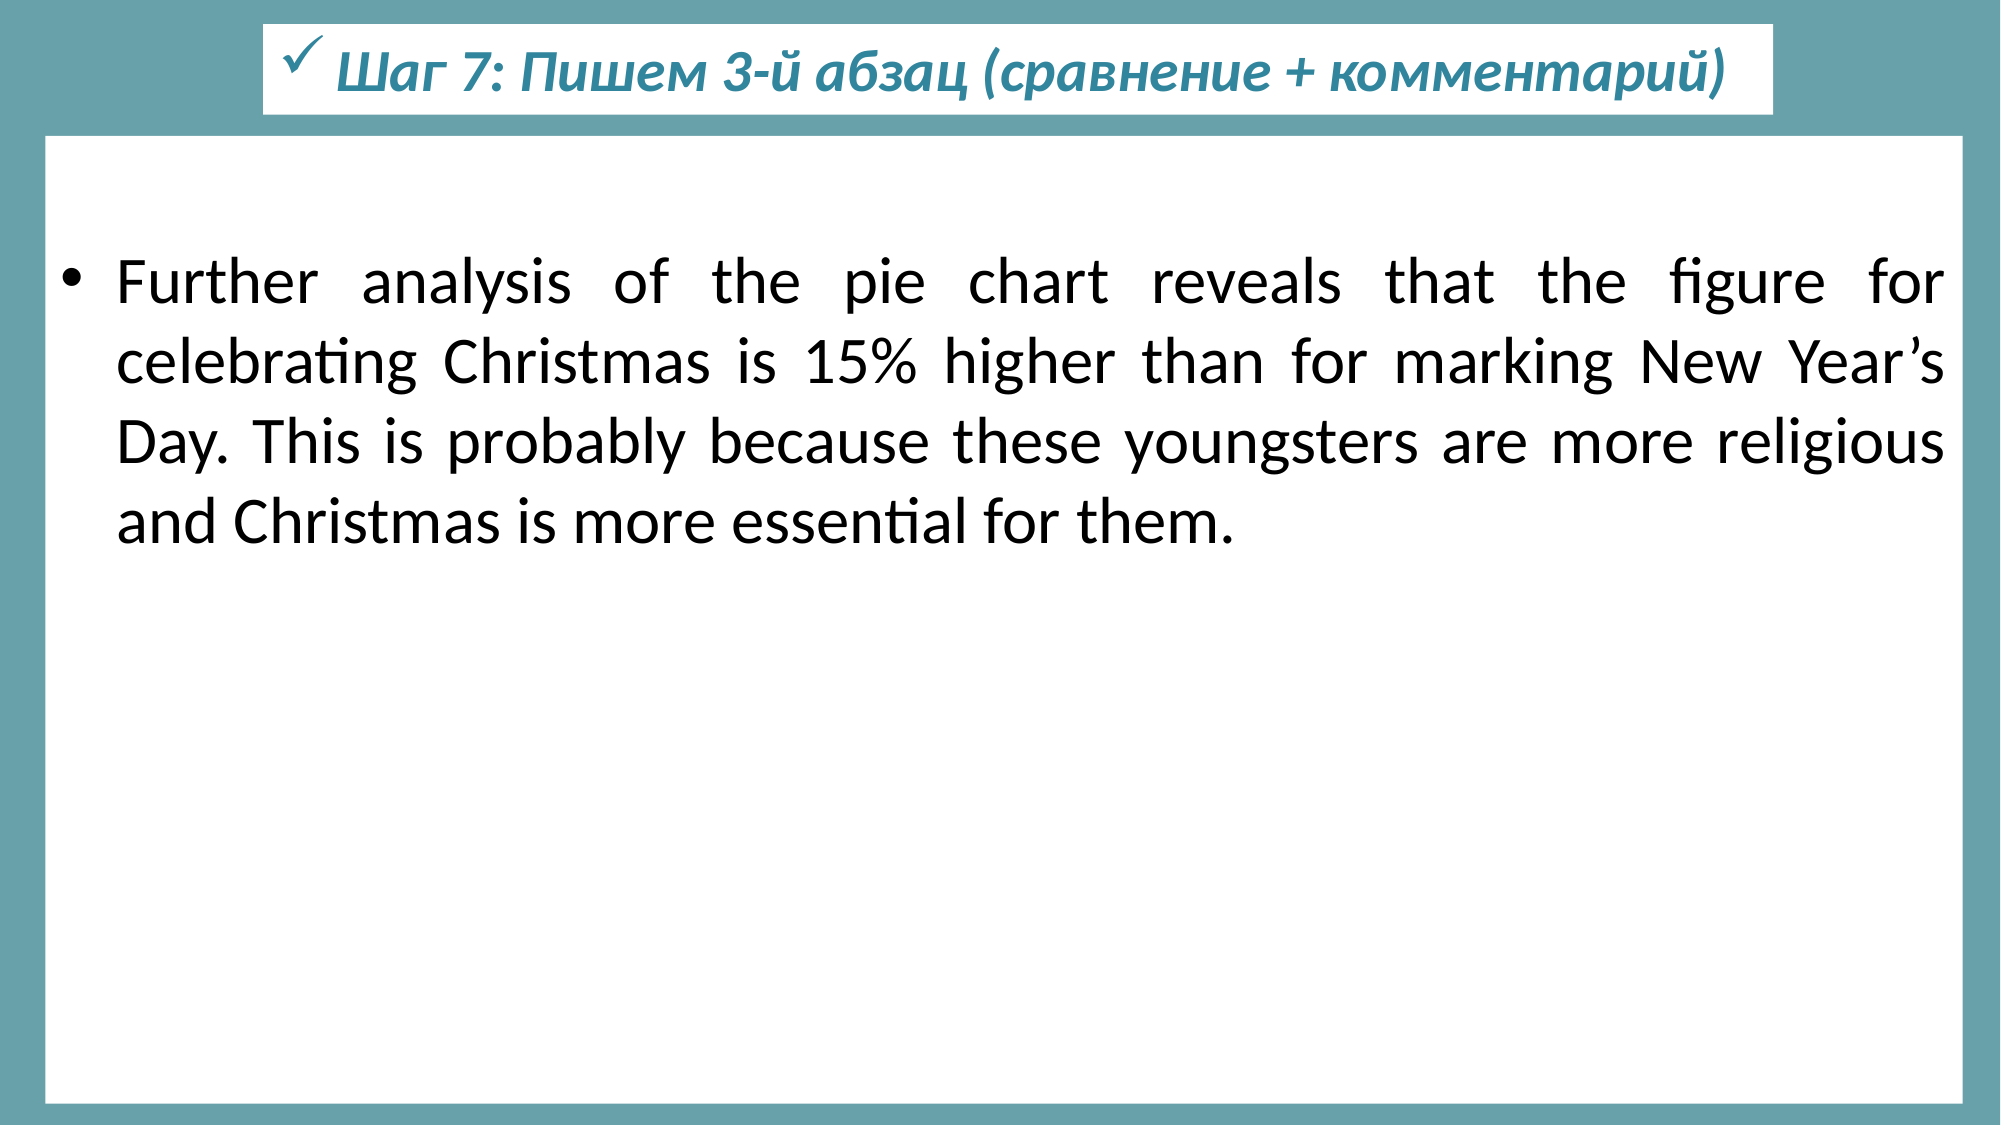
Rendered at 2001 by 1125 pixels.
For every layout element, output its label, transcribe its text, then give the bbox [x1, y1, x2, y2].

picture [0, 0, 2001, 1125]
list Шаг 7: Пишем 3-й абзац (сравнение + комментарий) [263, 24, 1774, 115]
text_box Further analysis of the pie chart reveals that the figure for celebrating Christmas is 15% higher than for marking New Year’s Day. This is probably because these youngsters are more religious and Christmas is more essential for them. [45, 135, 1963, 1104]
